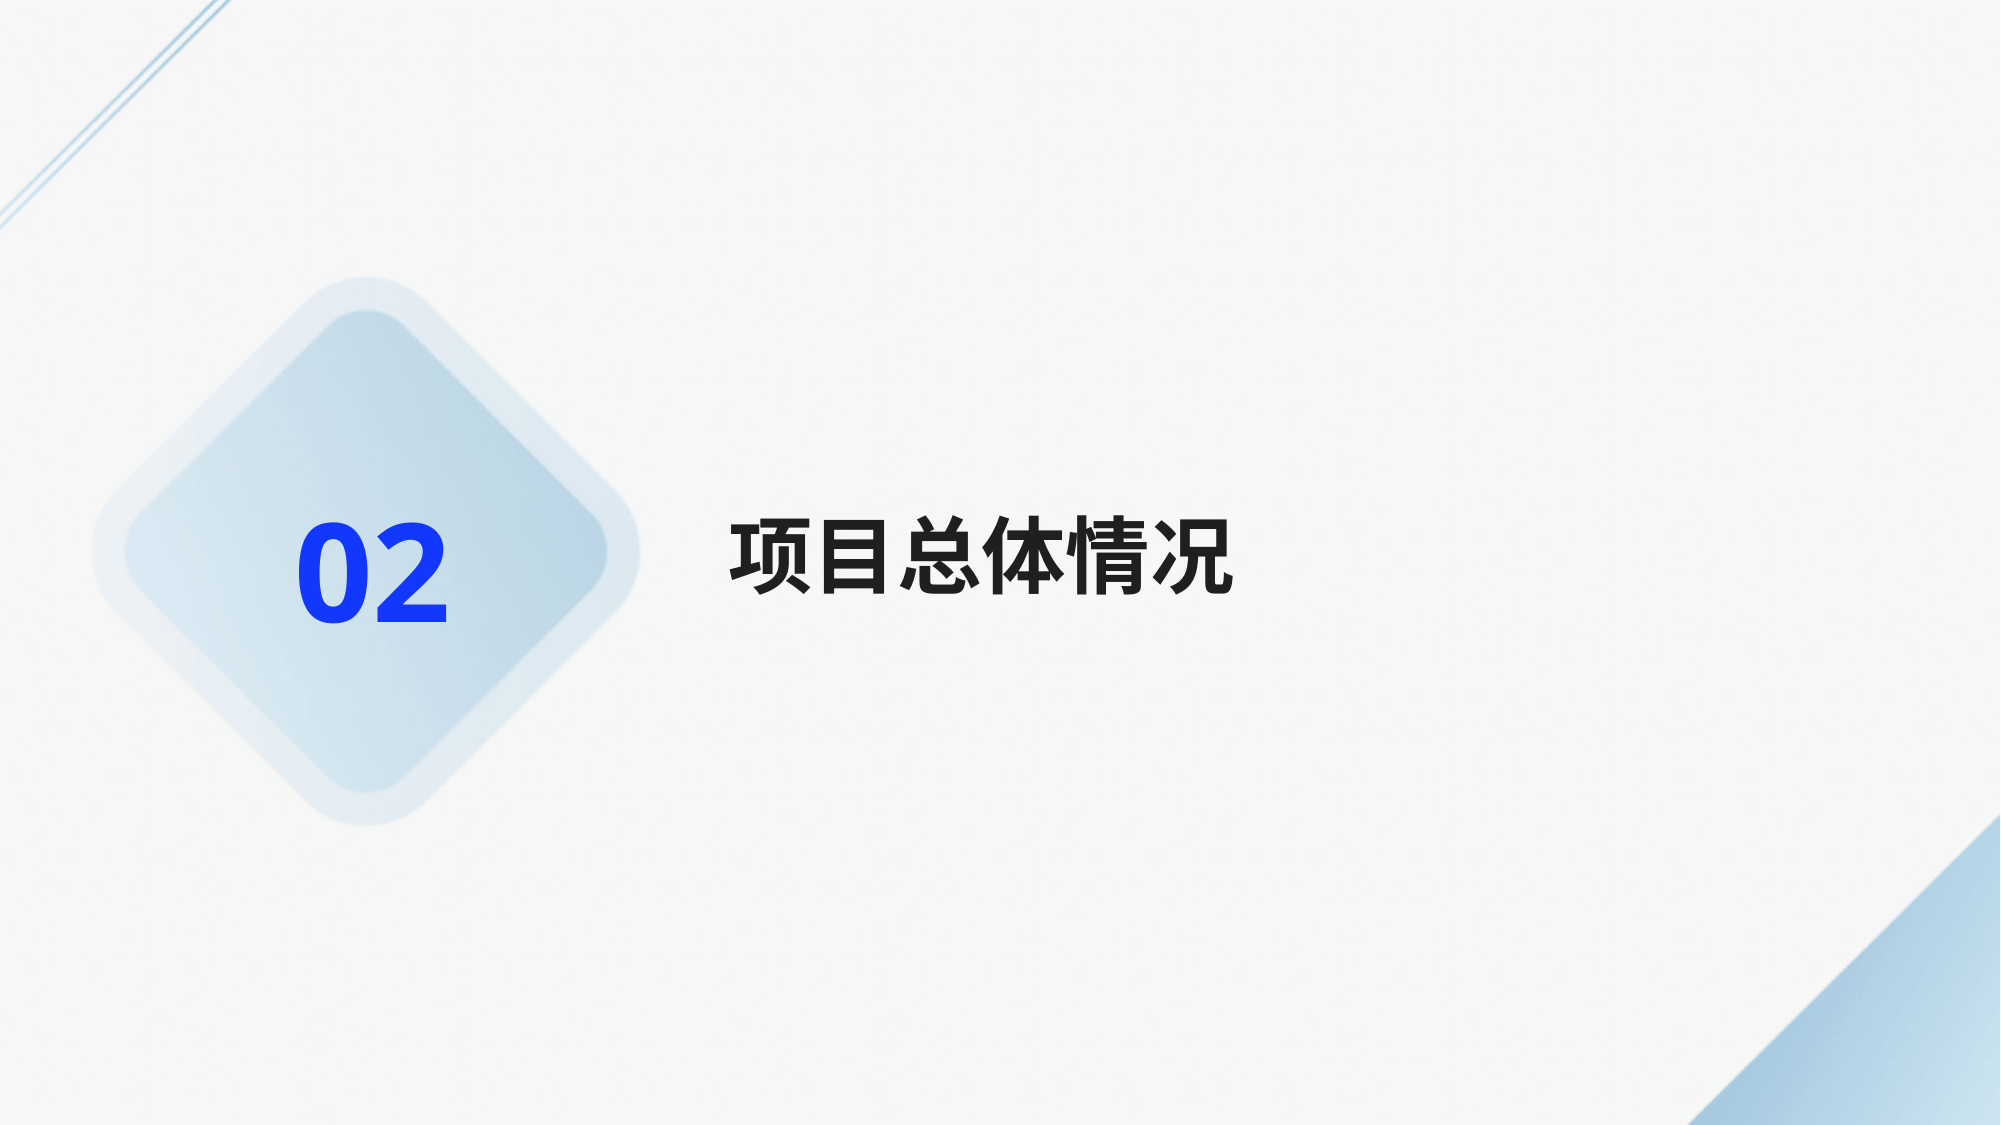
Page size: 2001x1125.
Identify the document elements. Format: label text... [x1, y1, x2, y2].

text_box 02 [205, 442, 541, 660]
picture [0, 0, 2001, 1125]
text_box 项目总体情况 [709, 395, 1860, 691]
